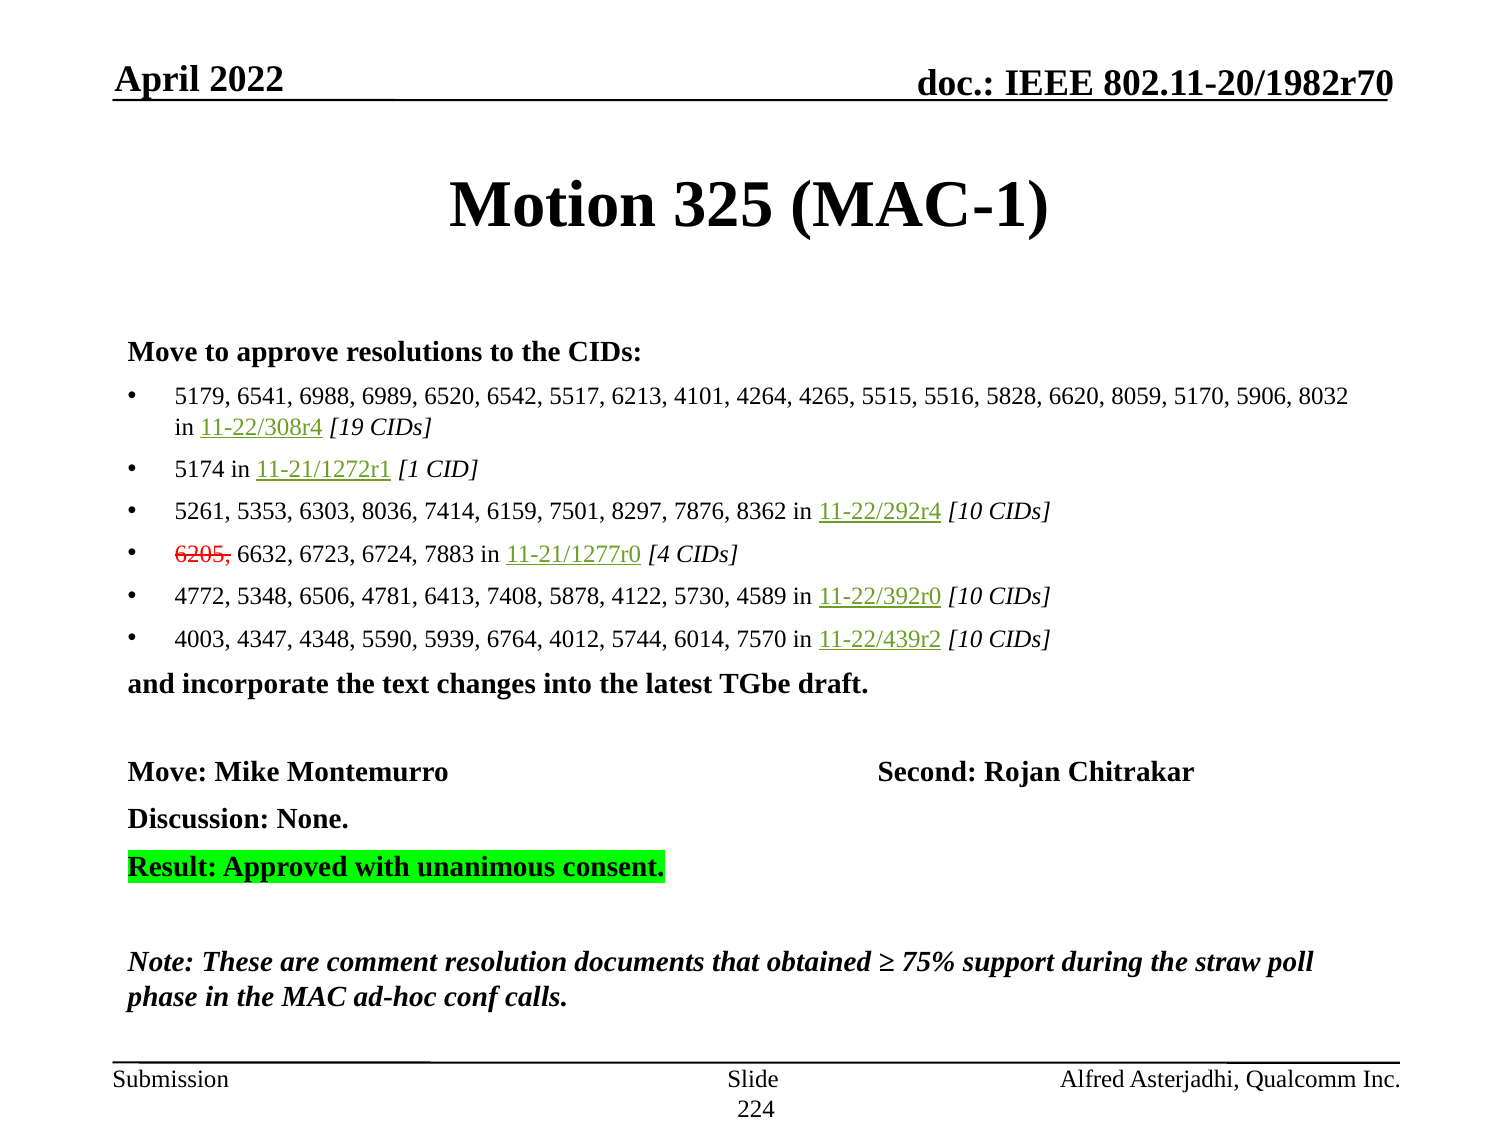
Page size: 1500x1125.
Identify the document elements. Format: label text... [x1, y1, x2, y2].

list Move to approve resolutions to the CIDs: 5179, 6541, 6988, 6989, 6520, 6542, 5517, 6213, 4101, 4264, 4265, 5515, 5516, 5828, 6620, 8059, 5170, 5906, 8032 in 11-22/308r4 [19 CIDs] 5174 in 11-21/1272r1 [1 CID] 5261, 5353, 6303, 8036, 7414, 6159, 7501, 8297, 7876, 8362 in 11-22/292r4 [10 CIDs] 6205, 6632, 6723, 6724, 7883 in 11-21/1277r0 [4 CIDs] 4772, 5348, 6506, 4781, 6413, 7408, 5878, 4122, 5730, 4589 in 11-22/392r0 [10 CIDs] 4003, 4347, 4348, 5590, 5939, 6764, 4012, 5744, 6014, 7570 in 11-22/439r2 [10 CIDs] and incorporate the text changes into the latest TGbe draft. Move: Mike Montemurro Second: Rojan Chitrakar Discussion: None. Result: Approved with unanimous consent. Note: These are comment resolution documents that obtained ≥ 75% support during the straw poll phase in the MAC ad-hoc conf calls. [112, 324, 1388, 1063]
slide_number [114, 54, 423, 100]
title Motion 325 (MAC-1) [112, 112, 1388, 288]
slide_number Slide 224 [712, 1061, 800, 1123]
footer Alfred Asterjadhi, Qualcomm Inc. [878, 1061, 1402, 1093]
